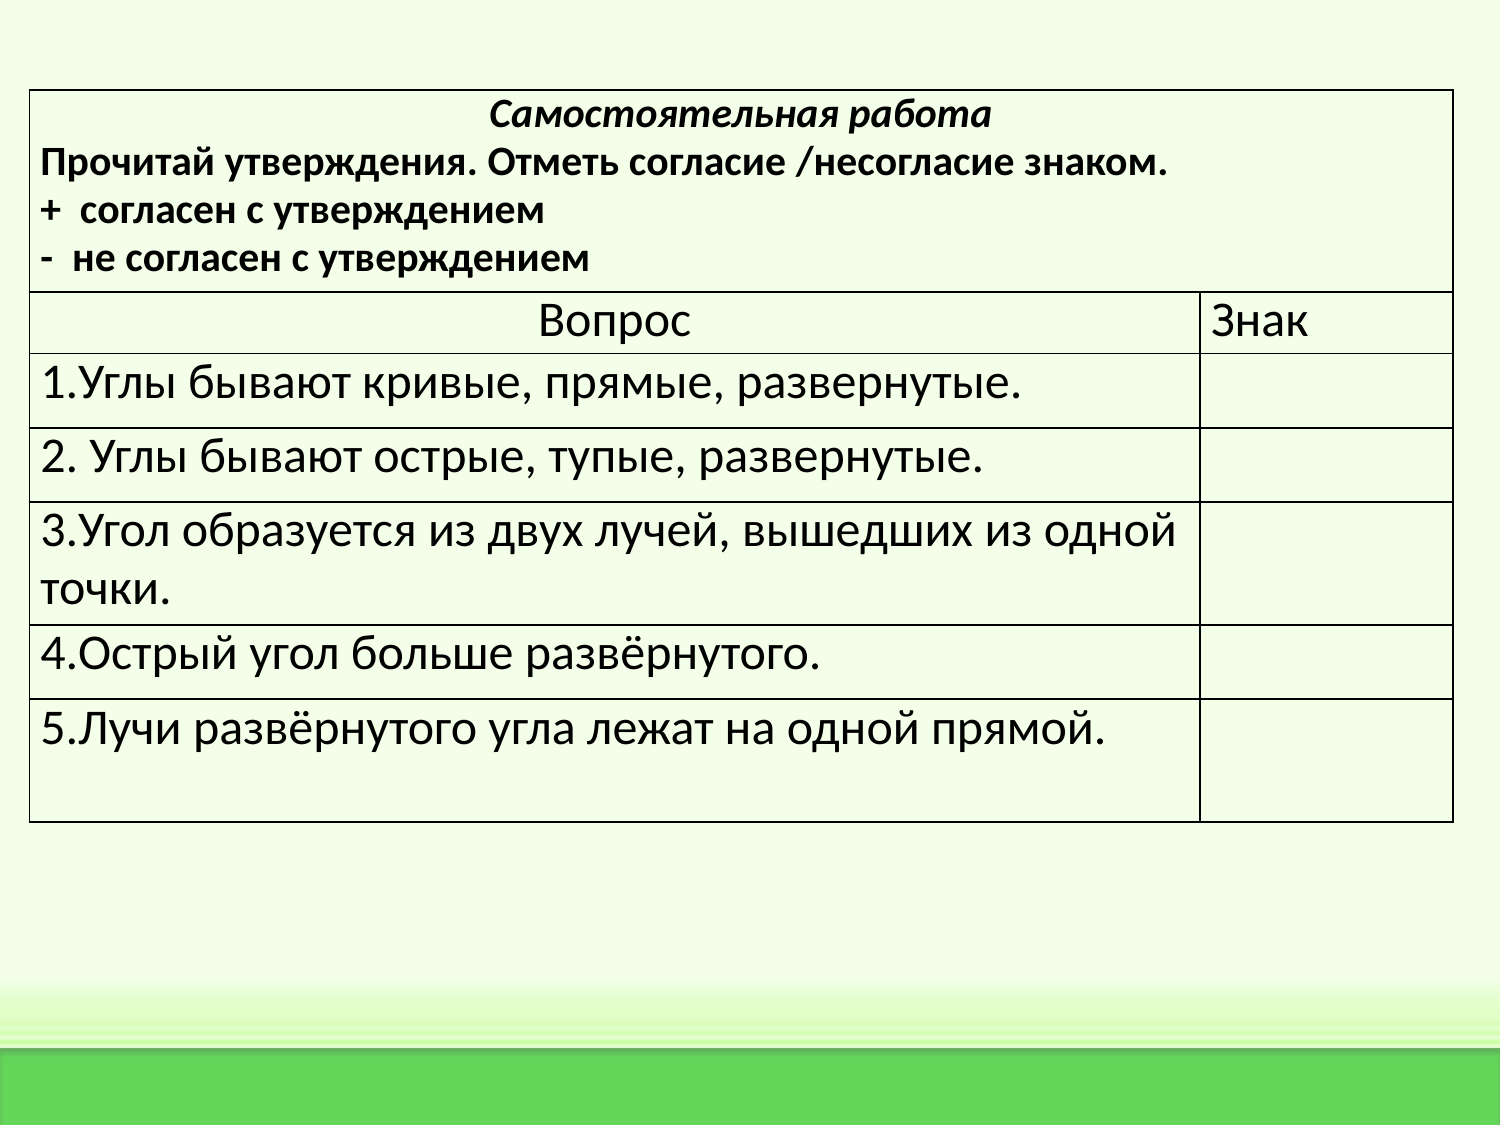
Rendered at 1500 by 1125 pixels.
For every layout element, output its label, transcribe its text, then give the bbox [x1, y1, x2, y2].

table_header Самостоятельная работа Прочитай утверждения. Отметь согласие /несогласие знаком. + согласен с утверждением - не согласен с утверждением [30, 91, 1452, 291]
table_cell [1201, 429, 1452, 501]
table_cell 1.Углы бывают кривые, прямые, развернутые. [30, 354, 1199, 427]
table_cell 3.Угол образуется из двух лучей, вышедших из одной точки. [30, 503, 1199, 624]
table_cell 4.Острый угол больше развёрнутого. [30, 626, 1199, 698]
table_cell 5.Лучи развёрнутого угла лежат на одной прямой. [30, 700, 1199, 821]
table_cell [1201, 700, 1452, 821]
table_cell 2. Углы бывают острые, тупые, развернутые. [30, 429, 1199, 501]
table_cell Вопрос [30, 293, 1199, 353]
table_cell Знак [1201, 293, 1452, 353]
table_cell [1201, 503, 1452, 624]
table_cell [1201, 626, 1452, 698]
table_cell [1201, 354, 1452, 427]
picture [0, 0, 1500, 1125]
